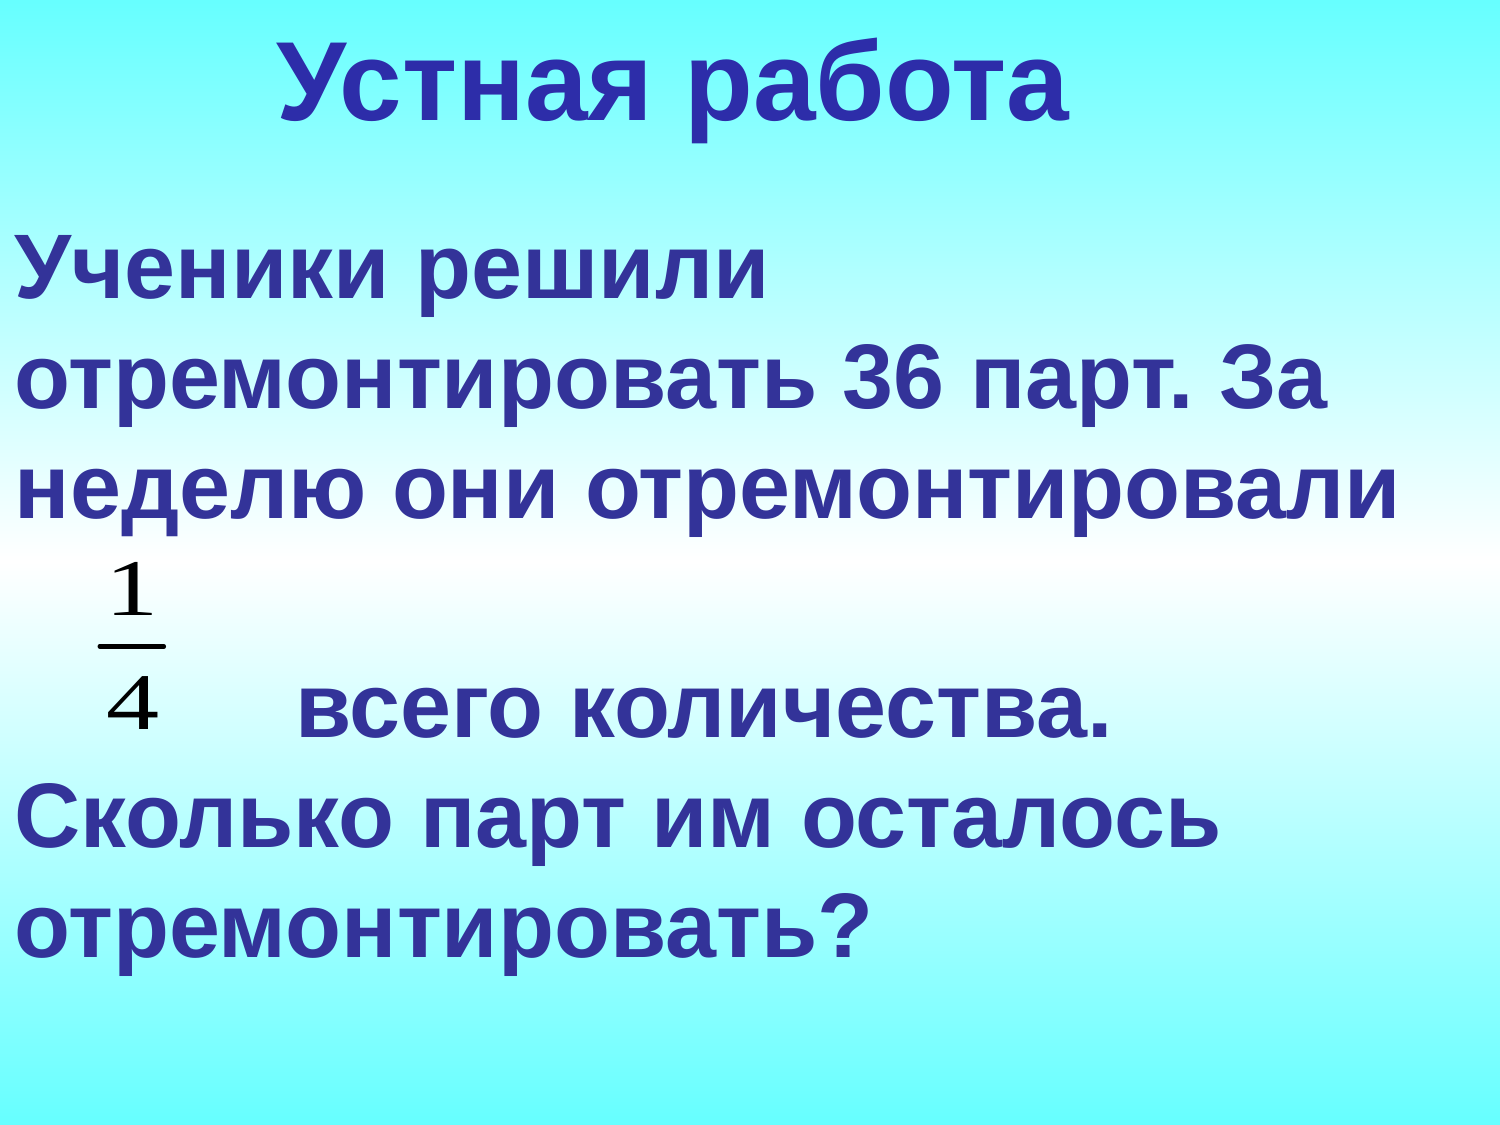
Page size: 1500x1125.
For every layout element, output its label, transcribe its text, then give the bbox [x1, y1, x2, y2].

text_box Ученики решили отремонтировать 36 парт. За неделю они отремонтировали всего количества. Сколько парт им осталось отремонтировать? [0, 199, 1500, 984]
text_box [81, 538, 189, 748]
text_box Устная работа [261, 0, 1085, 150]
